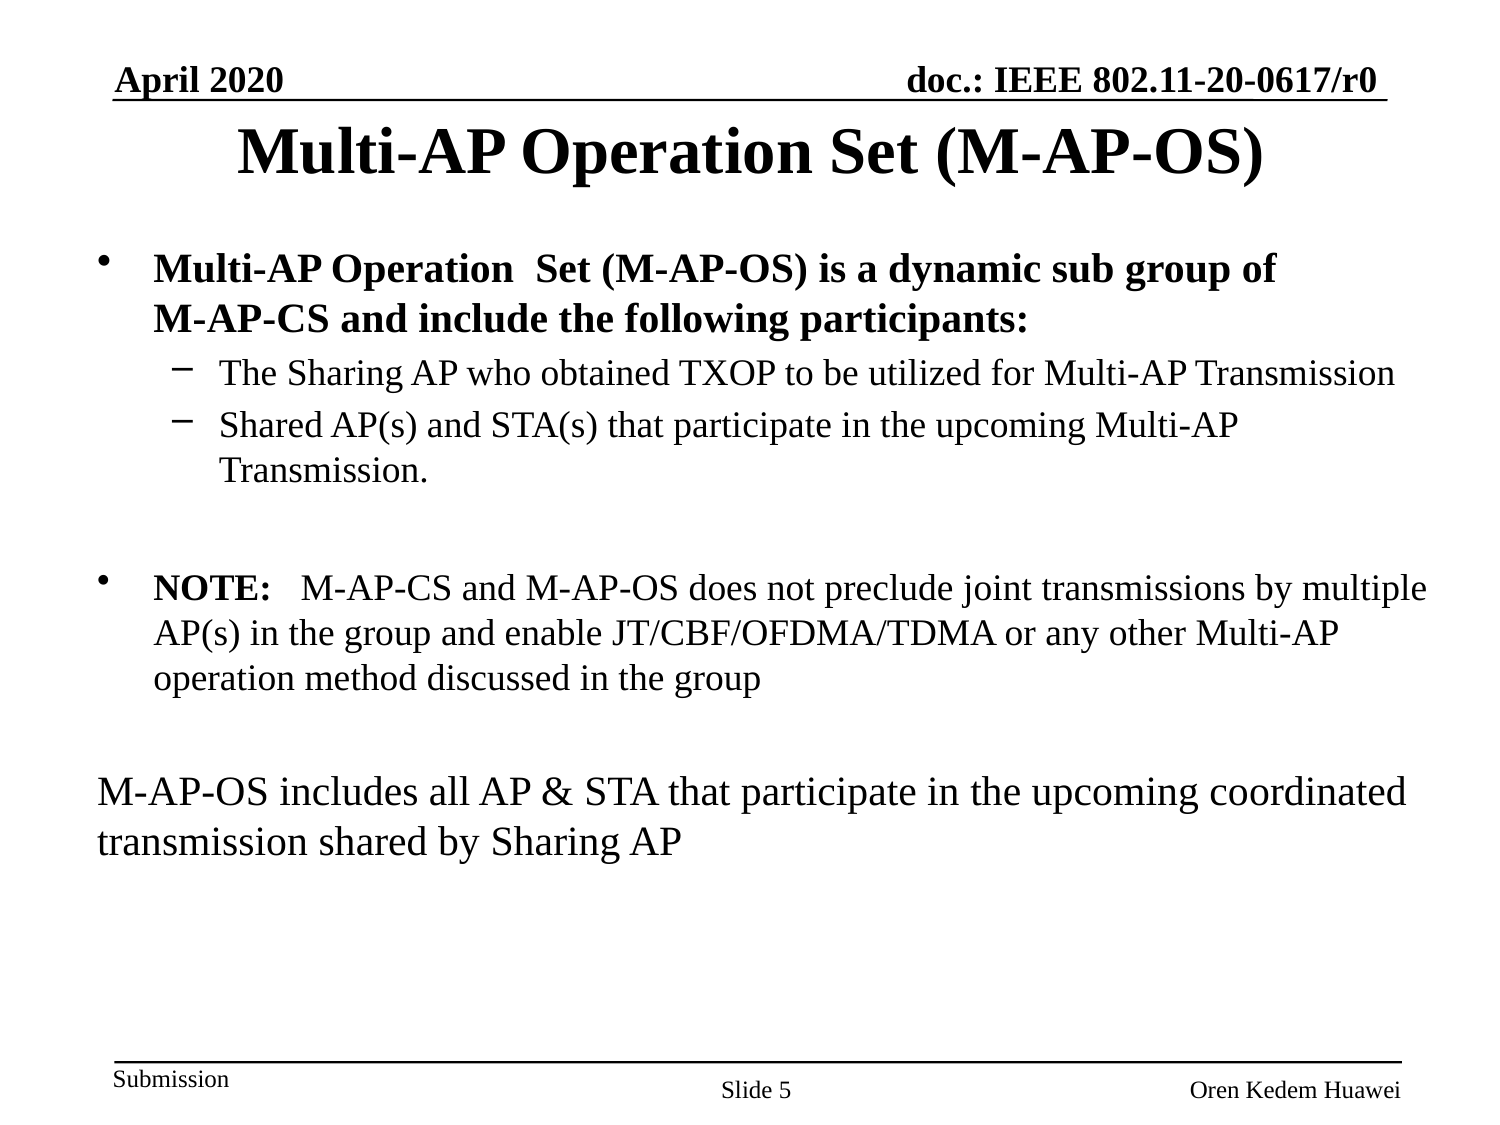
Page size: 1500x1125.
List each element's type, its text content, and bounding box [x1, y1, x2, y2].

title Multi-AP Operation Set (M-AP-OS) [114, 59, 1390, 232]
list Multi-AP Operation Set (M-AP-OS) is a dynamic sub group of M-AP-CS and include the following participants: The Sharing AP who obtained TXOP to be utilized for Multi-AP Transmission Shared AP(s) and STA(s) that participate in the upcoming Multi-AP Transmission. NOTE: M-AP-CS and M-AP-OS does not preclude joint transmissions by multiple AP(s) in the group and enable JT/CBF/OFDMA/TDMA or any other Multi-AP operation method discussed in the group M-AP-OS includes all AP & STA that participate in the upcoming coordinated transmission shared by Sharing AP [82, 232, 1447, 908]
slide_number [114, 54, 286, 101]
footer Oren Kedem Huawei [1186, 1073, 1402, 1105]
slide_number Slide 5 [712, 1073, 800, 1105]
